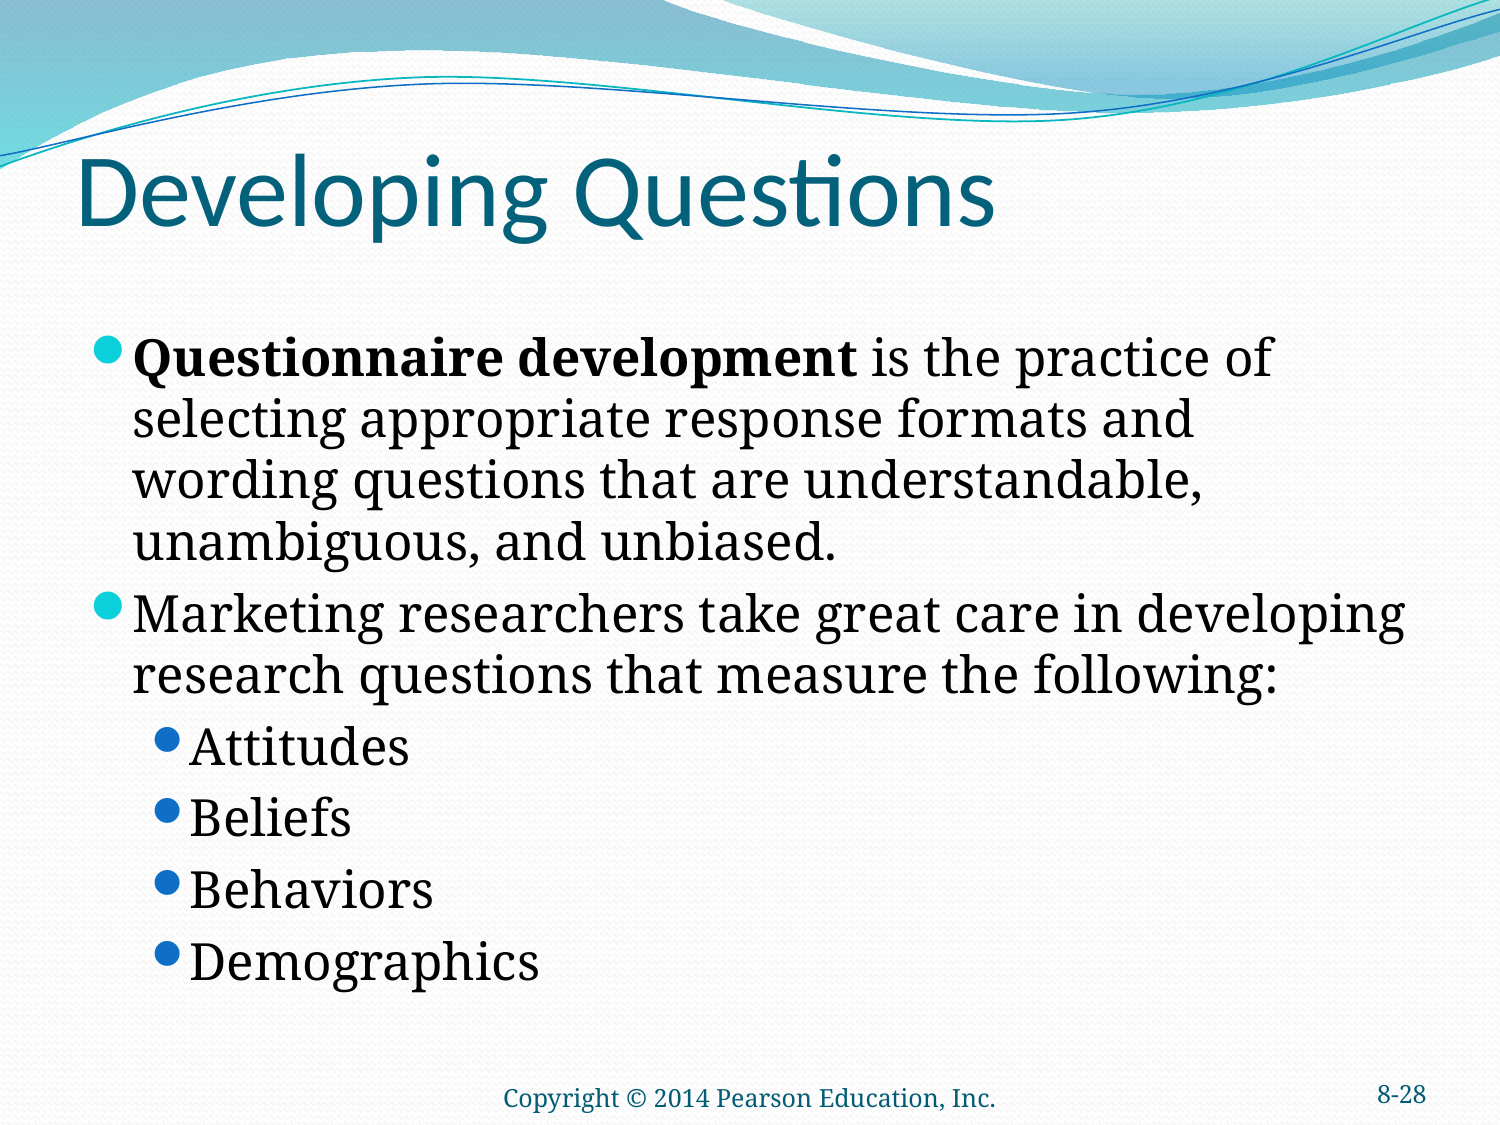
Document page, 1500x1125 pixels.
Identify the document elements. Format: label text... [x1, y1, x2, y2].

list Questionnaire development is the practice of selecting appropriate response formats and wording questions that are understandable, unambiguous, and unbiased. Marketing researchers take great care in developing research questions that measure the following: Attitudes Beliefs Behaviors Demographics [75, 317, 1425, 1038]
title Developing Questions [75, 87, 1425, 275]
